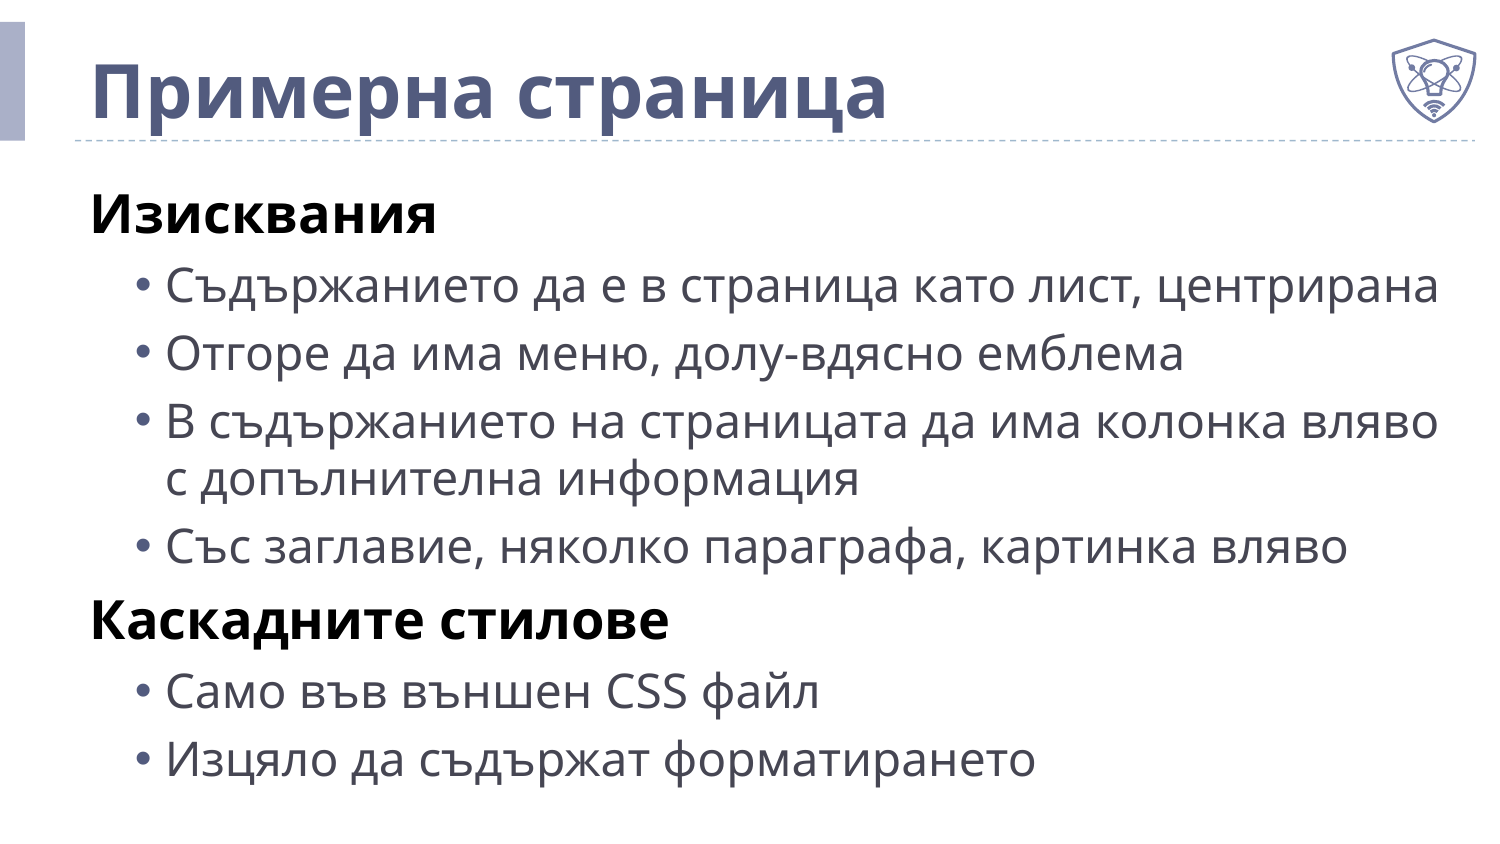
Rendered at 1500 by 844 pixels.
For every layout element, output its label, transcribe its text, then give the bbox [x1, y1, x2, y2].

list Изисквания Съдържанието да е в страница като лист, центрирана Отгоре да има меню, долу-вдясно емблема В съдържанието на страницата да има колонка вляво с допълнителна информация Със заглавие, няколко параграфа, картинка вляво Каскадните стилове Само във външен CSS файл Изцяло да съдържат форматирането [75, 171, 1475, 835]
title Примерна страница [75, 18, 1475, 141]
